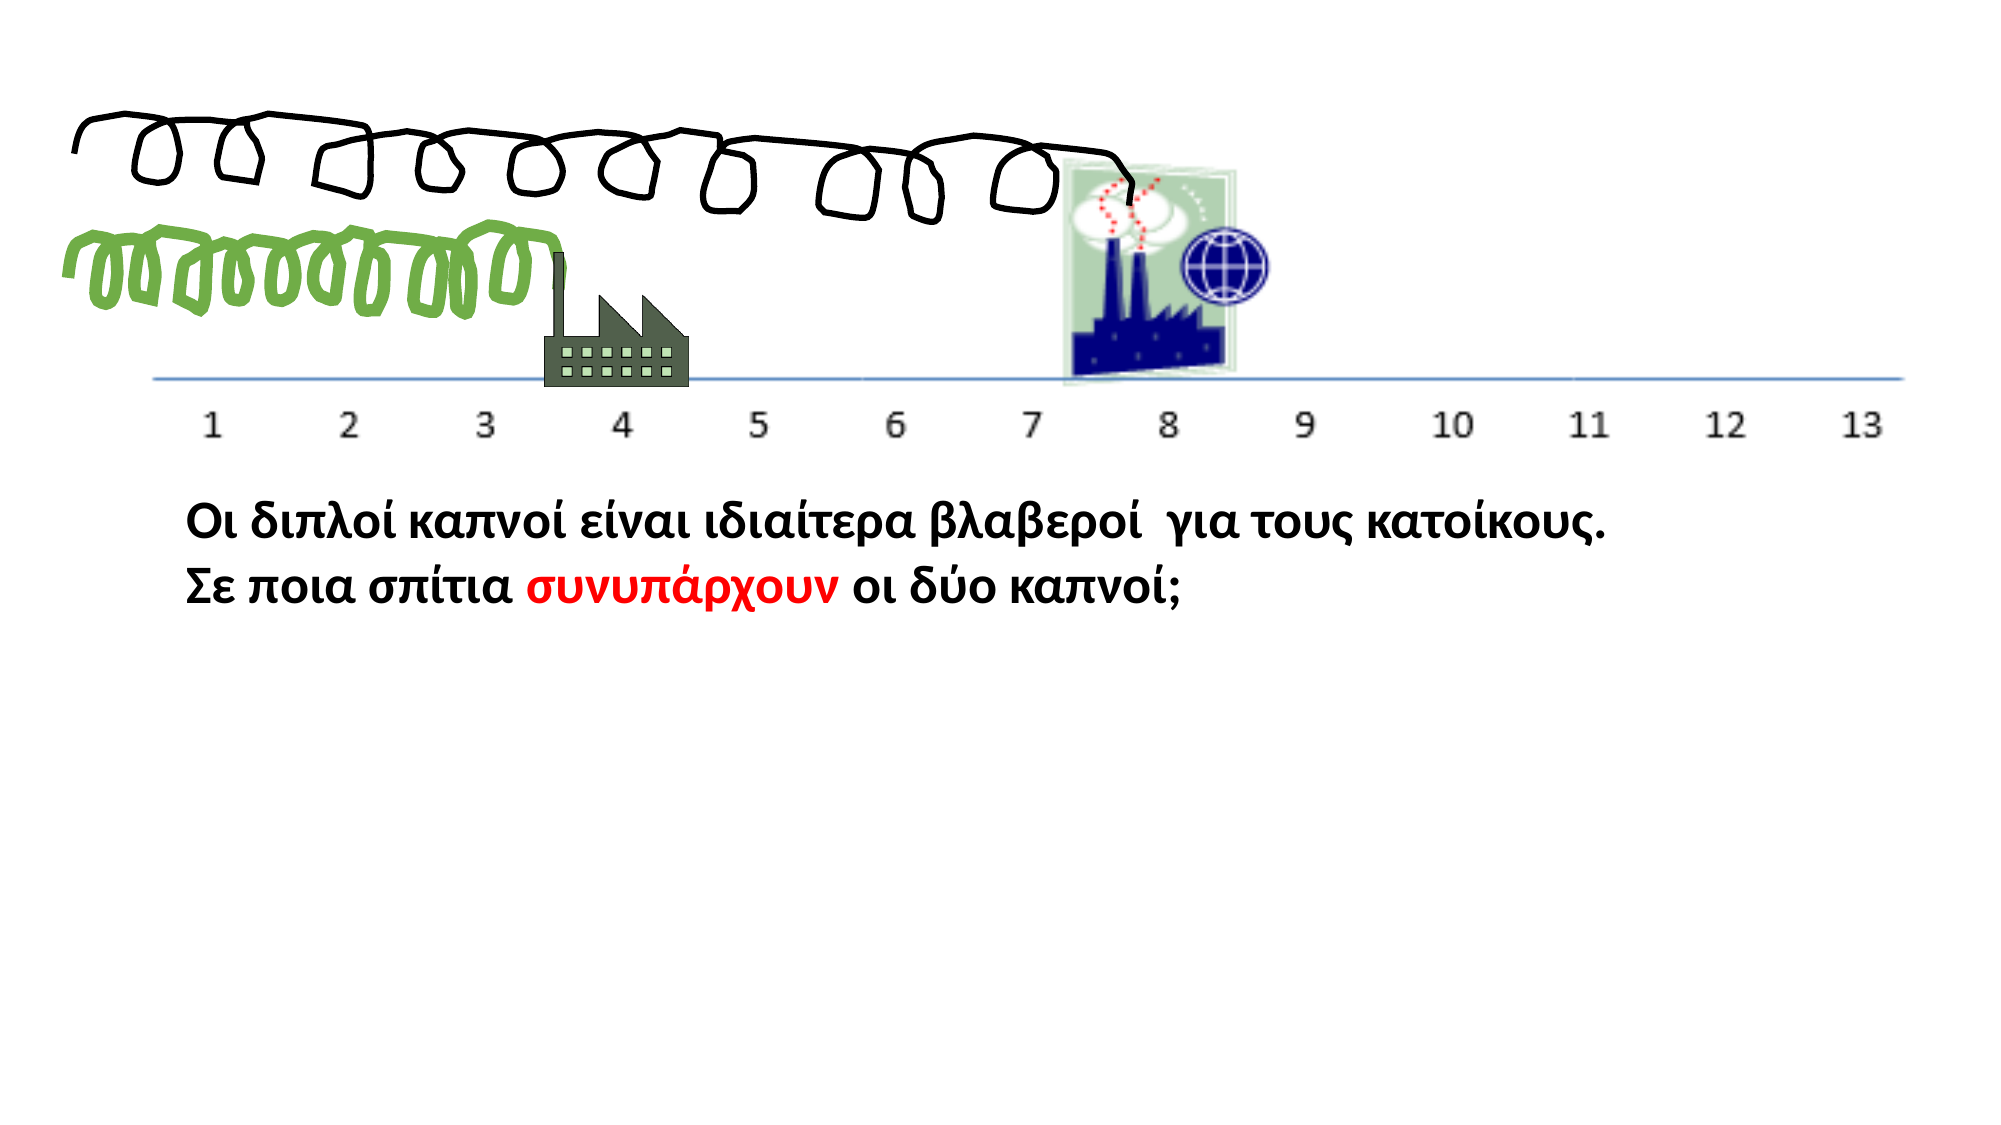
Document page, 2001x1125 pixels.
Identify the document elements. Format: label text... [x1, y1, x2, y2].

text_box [69, 31, 1963, 521]
text_box Οι διπλοί καπνοί είναι ιδιαίτερα βλαβεροί για τους κατοίκους. Σε ποια σπίτια συνυπάρχουν οι δύο καπνοί; [171, 521, 1626, 622]
